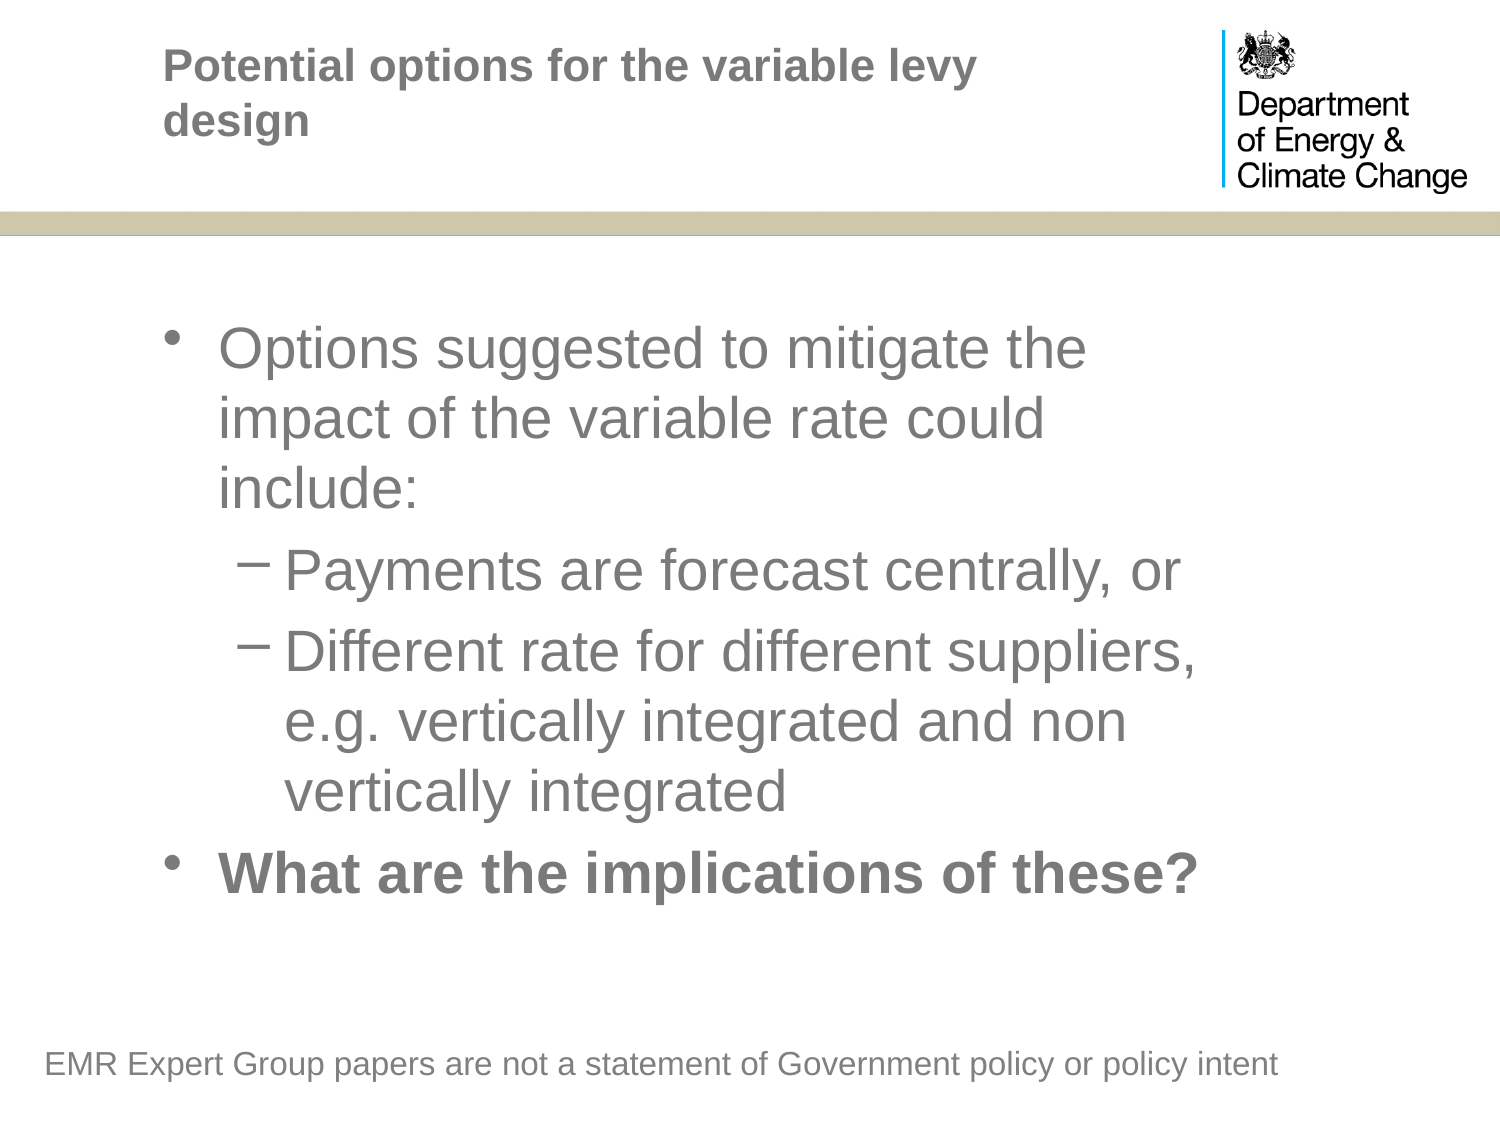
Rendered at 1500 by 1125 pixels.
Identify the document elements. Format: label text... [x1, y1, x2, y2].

picture [1222, 30, 1467, 194]
list Options suggested to mitigate the impact of the variable rate could include: Payments are forecast centrally, or Different rate for different suppliers, e.g. vertically integrated and non vertically integrated What are the implications of these? [147, 302, 1234, 965]
picture [0, 208, 1500, 236]
text_box EMR Expert Group papers are not a statement of Government policy or policy intent [29, 1034, 1500, 1090]
title Potential options for the variable levy design [147, 27, 1034, 112]
